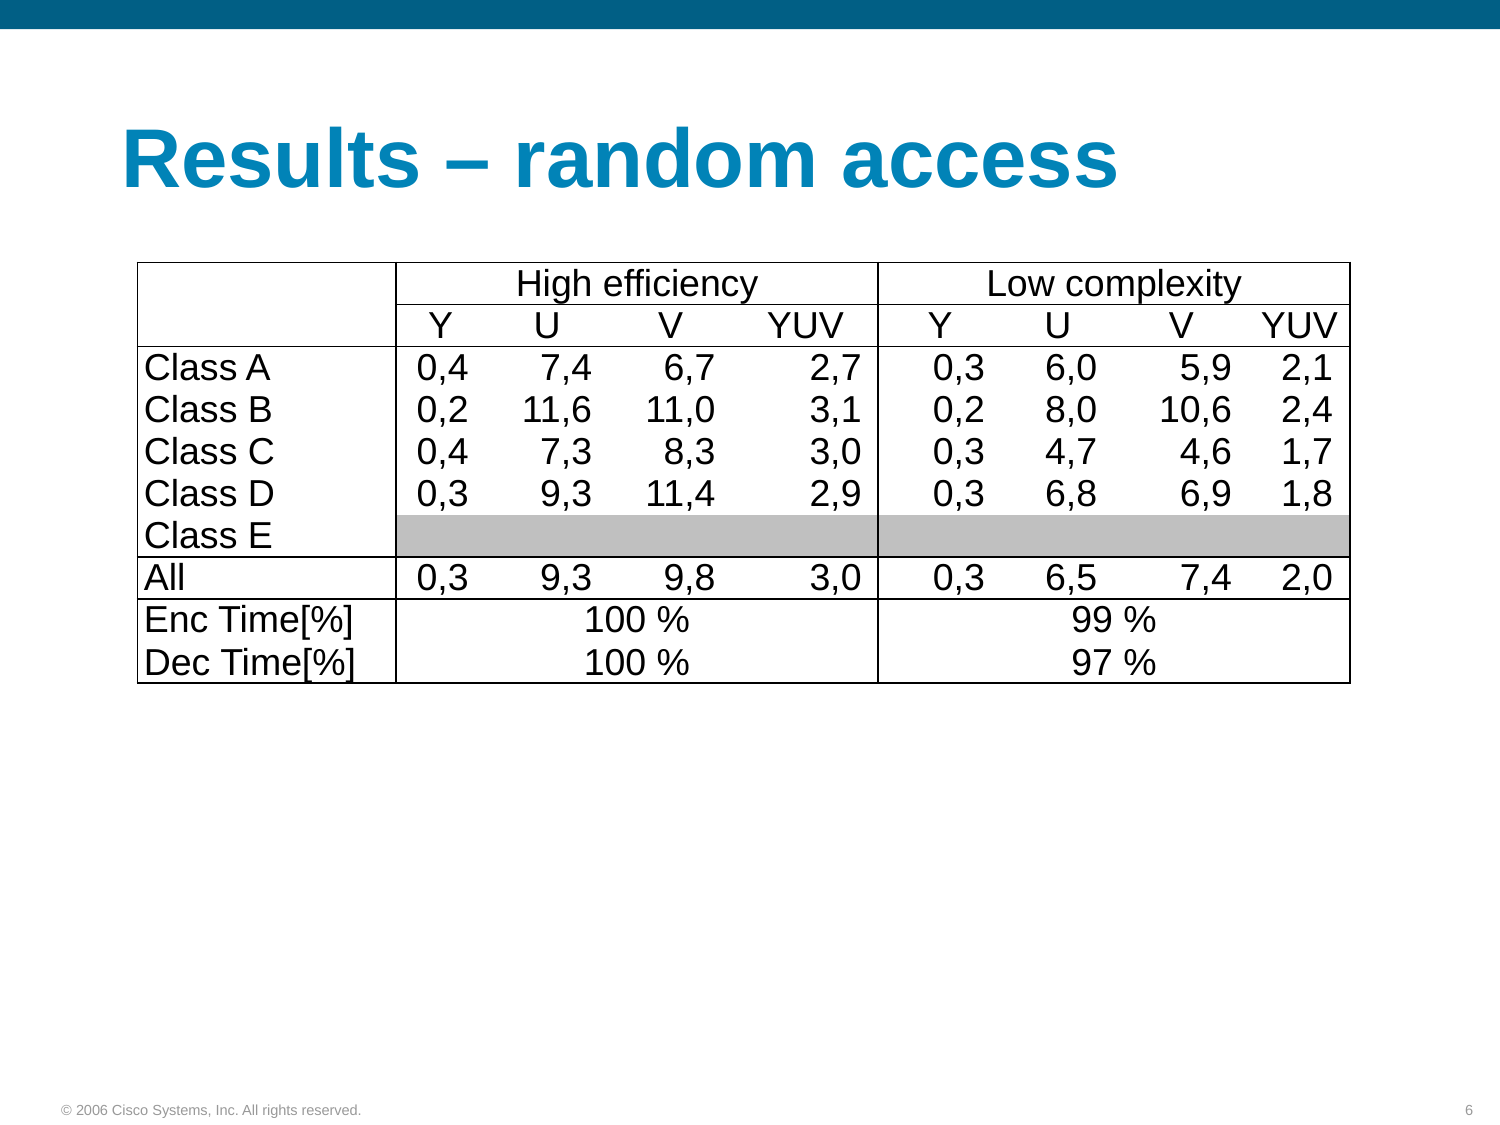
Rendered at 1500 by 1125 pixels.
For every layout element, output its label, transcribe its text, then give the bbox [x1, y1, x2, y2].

table_cell 1,8 [1249, 473, 1349, 515]
table_cell 8,0 [1002, 389, 1114, 431]
table_cell Dec Time[%] [138, 641, 395, 682]
table_cell Class C [138, 431, 395, 473]
table_cell 0,4 [397, 347, 485, 389]
table_cell YUV [732, 305, 877, 346]
table_cell 1,7 [1249, 431, 1349, 473]
table_cell 4,6 [1114, 431, 1249, 473]
table_cell All [138, 558, 395, 598]
table_cell Class B [138, 389, 395, 431]
table_cell 0,3 [879, 558, 1002, 598]
table_cell 4,7 [1002, 431, 1114, 473]
table_cell 5,9 [1114, 347, 1249, 389]
table_cell 100 % [397, 600, 877, 641]
table_cell [609, 515, 732, 556]
table_cell 0,2 [879, 389, 1002, 431]
table_cell 0,3 [397, 473, 485, 515]
table_header Low complexity [879, 263, 1349, 304]
table_cell 6,9 [1114, 473, 1249, 515]
table_cell 6,5 [1002, 558, 1114, 598]
table_cell [1249, 515, 1349, 556]
table_cell 6,8 [1002, 473, 1114, 515]
table_cell 7,3 [485, 431, 609, 473]
table_cell 11,4 [609, 473, 732, 515]
table_cell [879, 515, 1002, 556]
table_cell 3,0 [732, 431, 877, 473]
title Results – random access [107, 74, 1444, 213]
table_cell 99 % [879, 600, 1349, 641]
table_cell [397, 515, 485, 556]
table_cell U [485, 305, 609, 346]
table_cell 6,0 [1002, 347, 1114, 389]
table_cell 8,3 [609, 431, 732, 473]
table_cell 6,7 [609, 347, 732, 389]
table_cell 0,3 [397, 558, 485, 598]
table_cell V [609, 305, 732, 346]
table_cell YUV [1249, 305, 1349, 346]
table_cell 97 % [879, 641, 1349, 682]
table_cell 0,4 [397, 431, 485, 473]
table_cell 2,9 [732, 473, 877, 515]
table_cell Y [397, 305, 485, 346]
table_cell [485, 515, 609, 556]
table_cell Class E [138, 515, 395, 556]
table_cell Class A [138, 347, 395, 389]
table_cell 0,3 [879, 347, 1002, 389]
table_cell U [1002, 305, 1114, 346]
table_cell 9,8 [609, 558, 732, 598]
table_cell V [1114, 305, 1249, 346]
table_cell Enc Time[%] [138, 600, 395, 641]
table_cell [732, 515, 877, 556]
table_cell 100 % [397, 641, 877, 682]
table_cell 2,1 [1249, 347, 1349, 389]
table_cell 2,4 [1249, 389, 1349, 431]
table_cell Y [879, 305, 1002, 346]
table_cell 11,0 [609, 389, 732, 431]
table_cell Class D [138, 473, 395, 515]
table_cell 0,3 [879, 473, 1002, 515]
table_cell 2,0 [1249, 558, 1349, 598]
table_cell 0,2 [397, 389, 485, 431]
table_cell 9,3 [485, 473, 609, 515]
table_cell 0,3 [879, 431, 1002, 473]
table_cell 7,4 [485, 347, 609, 389]
table_cell 7,4 [1114, 558, 1249, 598]
table_cell 10,6 [1114, 389, 1249, 431]
table_cell [1002, 515, 1114, 556]
table_cell [1114, 515, 1249, 556]
table_cell 3,0 [732, 558, 877, 598]
table_header [138, 263, 395, 346]
table_header High efficiency [397, 263, 877, 304]
table_cell 3,1 [732, 389, 877, 431]
table_cell 2,7 [732, 347, 877, 389]
table_cell 11,6 [485, 389, 609, 431]
table_cell 9,3 [485, 558, 609, 598]
